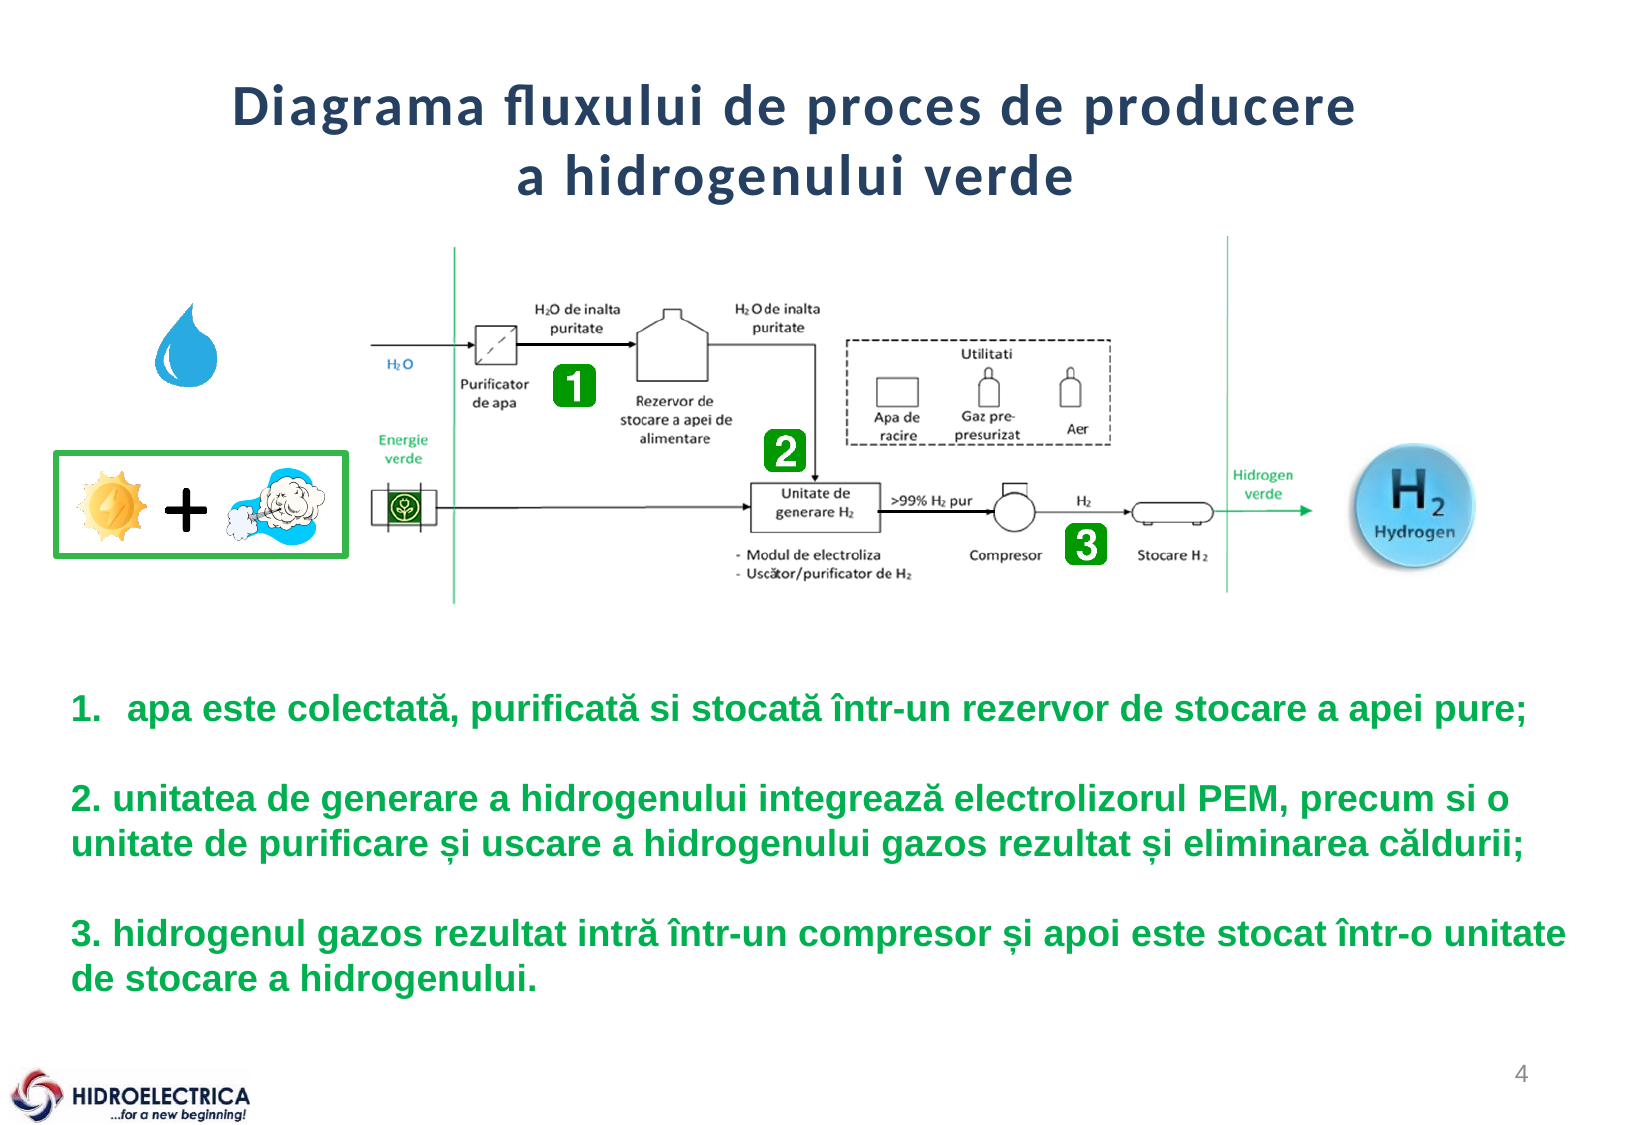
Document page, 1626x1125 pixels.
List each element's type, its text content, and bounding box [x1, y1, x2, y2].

picture [9, 1067, 250, 1123]
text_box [55, 452, 346, 557]
text_box Diagrama fluxului de proces de producere a hidrogenului verde [12, 0, 1579, 275]
picture [1344, 442, 1476, 578]
picture [764, 429, 807, 472]
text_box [365, 236, 1320, 608]
picture [1064, 523, 1108, 566]
text_box apa este colectată, purificată si stocată într-un rezervor de stocare a apei pure; 2. unitatea de generare a hidrogenului integrează electrolizorul PEM, precum si o unitate de purificare și uscare a hidrogenului gazos rezultat și eliminarea căldurii; 3. hidrogenul gazos rezultat intră într-un compresor și apoi este stocat într-o unitate de stocare a hidrogenului. [56, 676, 1598, 1007]
slide_number 3 [1164, 1042, 1544, 1103]
picture [154, 302, 217, 387]
picture [553, 364, 596, 407]
